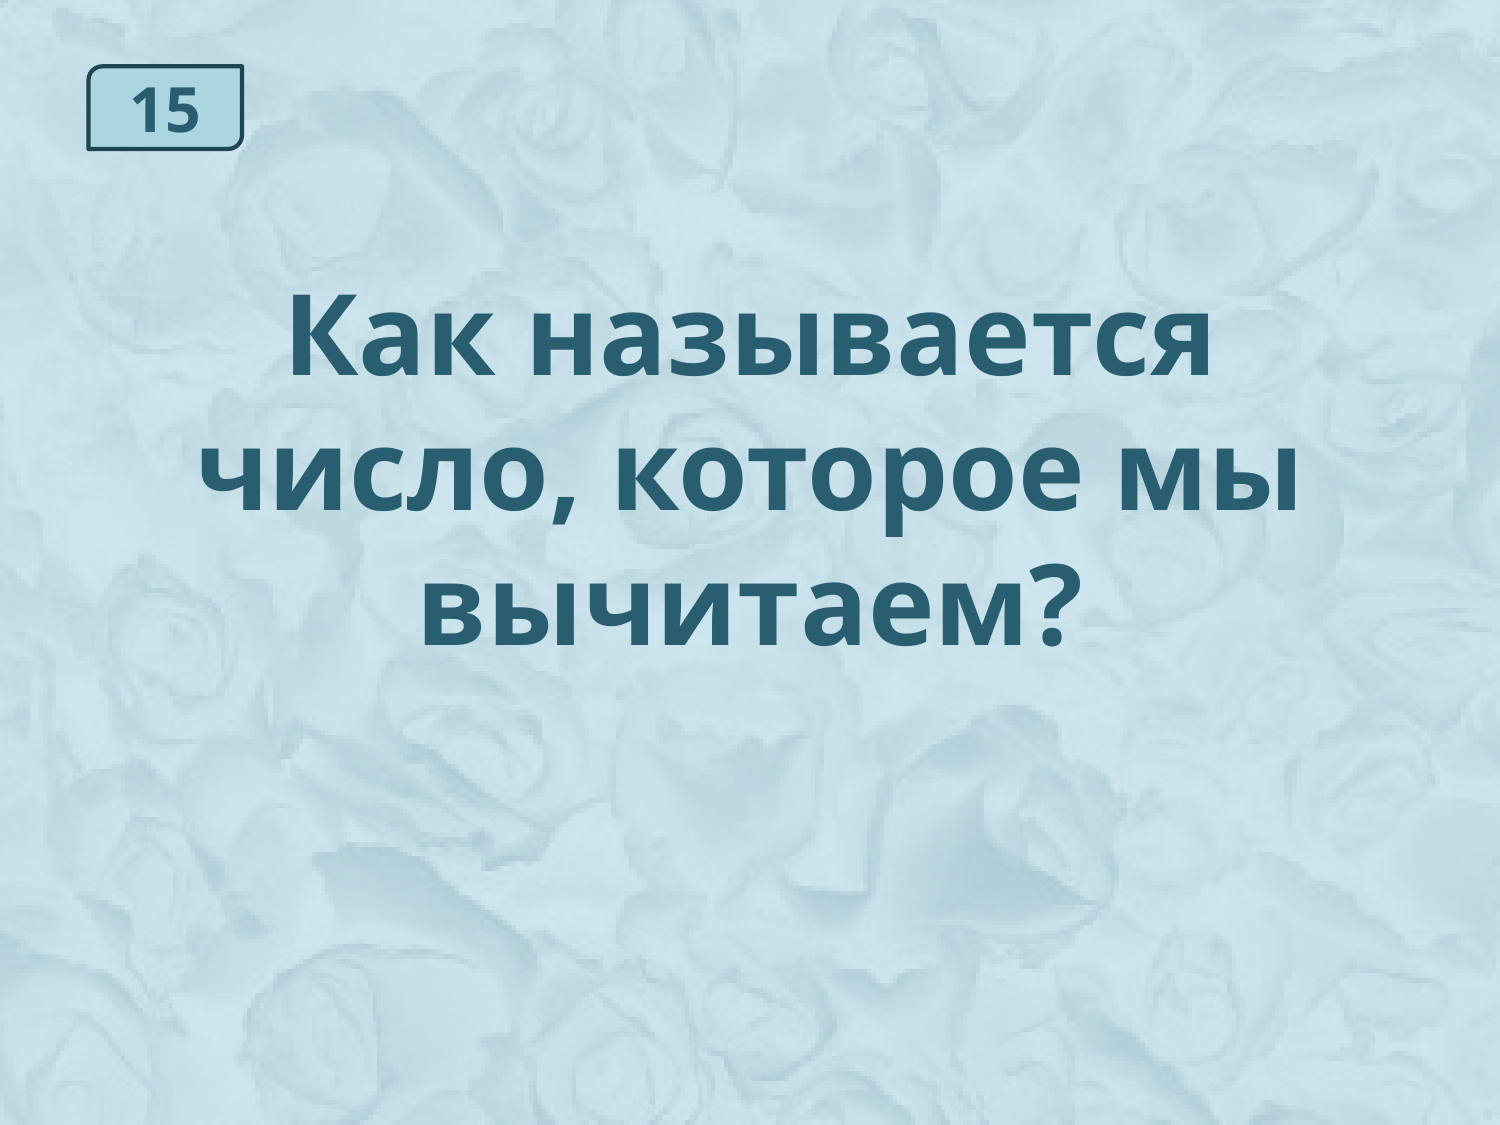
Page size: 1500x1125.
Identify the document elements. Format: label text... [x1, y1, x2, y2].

text_box Как называется число, которое мы вычитаем? [76, 255, 1424, 676]
text_box 15 [86, 64, 245, 152]
